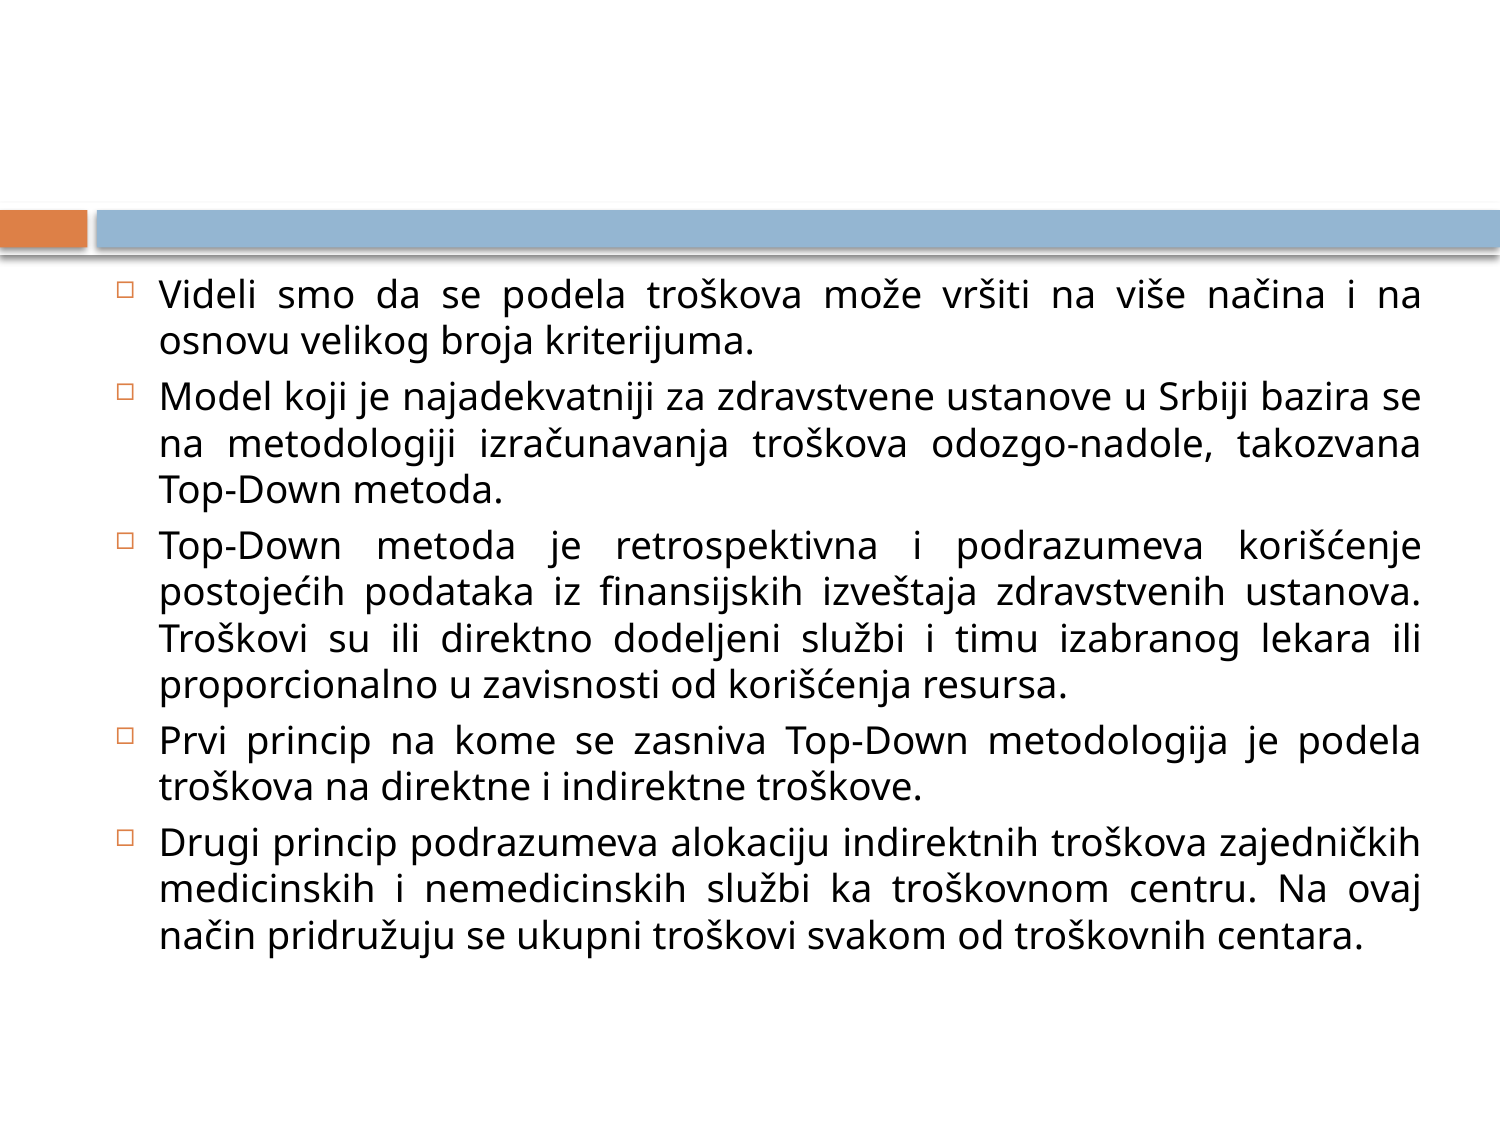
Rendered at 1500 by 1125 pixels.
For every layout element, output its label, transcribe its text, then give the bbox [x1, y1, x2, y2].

list Videli smo da se podela troškova može vršiti na više načina i na osnovu velikog broja kriterijuma. Model koji je najadekvatniji za zdravstvene ustanove u Srbiji bazira se na metodologiji izračunavanja troškova odozgo-nadole, takozvana Top-Down metoda. Top-Down metoda je retrospektivna i podrazumeva korišćenje postojećih podataka iz finansijskih izveštaja zdravstvenih ustanova. Troškovi su ili direktno dodeljeni službi i timu izabranog lekara ili proporcionalno u zavisnosti od korišćenja resursa. Prvi princip na kome se zasniva Top-Down metodologija je podela troškova na direktne i indirektne troškove. Drugi princip podrazumeva alokaciju indirektnih troškova zajedničkih medicinskih i nemedicinskih službi ka troškovnom centru. Na ovaj način pridružuju se ukupni troškovi svakom od troškovnih centara. [100, 262, 1438, 1000]
